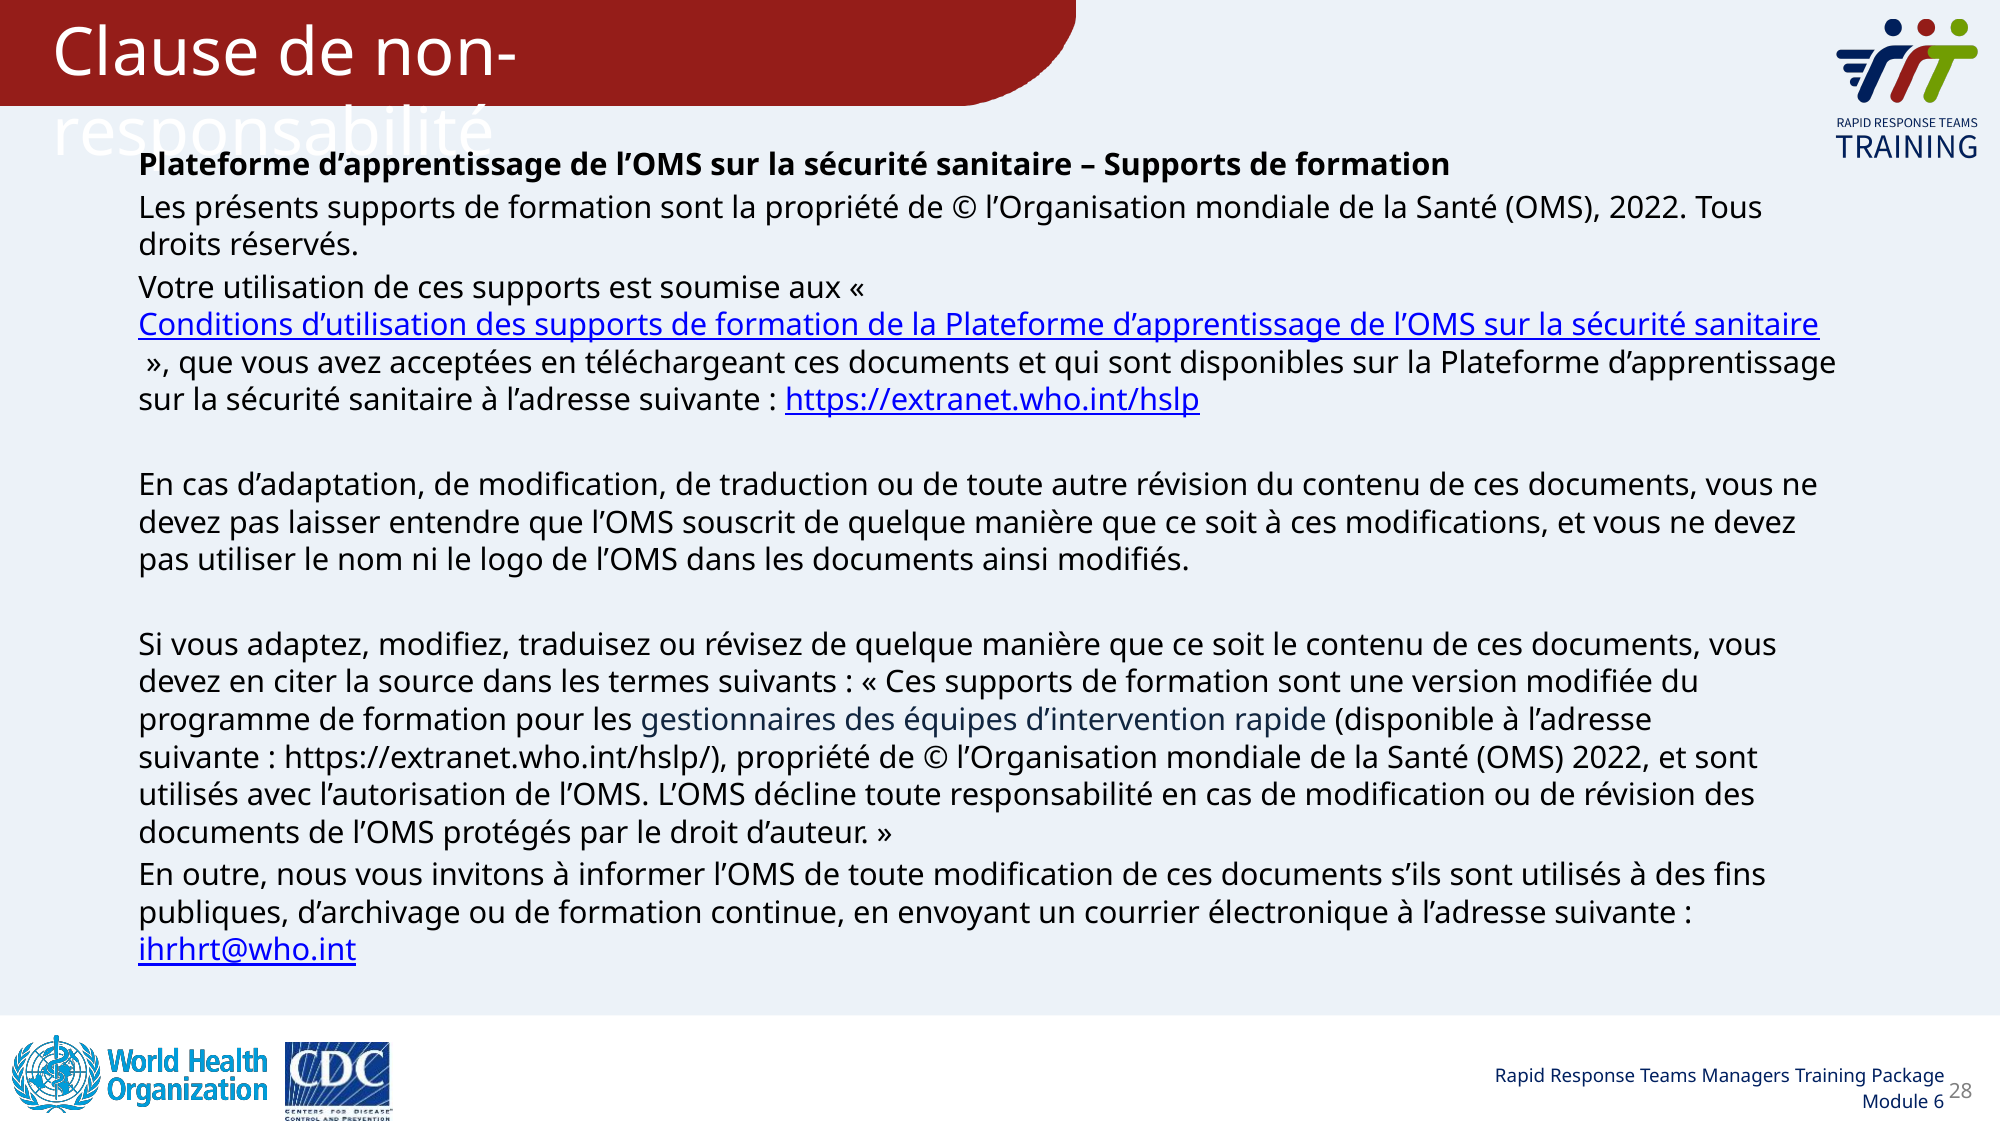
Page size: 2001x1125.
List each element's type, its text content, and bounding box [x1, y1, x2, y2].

picture [12, 1035, 54, 1068]
list Plateforme d’apprentissage de l’OMS sur la sécurité sanitaire – Supports de formation Les présents supports de formation sont la propriété de © l’Organisation mondiale de la Santé (OMS), 2022. Tous droits réservés. Votre utilisation de ces supports est soumise aux « Conditions d’utilisation des supports de formation de la Plateforme d’apprentissage de l’OMS sur la sécurité sanitaire », que vous avez acceptées en téléchargeant ces documents et qui sont disponibles sur la Plateforme d’apprentissage sur la sécurité sanitaire à l’adresse suivante : https://extranet.who.int/hslp ​ En cas d’adaptation, de modification, de traduction ou de toute autre révision du contenu de ces documents, vous ne devez pas laisser entendre que l’OMS souscrit de quelque manière que ce soit à ces modifications, et vous ne devez pas utiliser le nom ni le logo de l’OMS dans les documents ainsi modifiés. ​ ​ Si vous adaptez, modifiez, traduisez ou révisez de quelque manière que ce soit le contenu de ces documents, vous devez en citer la source dans les termes suivants : « Ces supports de formation sont une version modifiée du programme de formation pour les gestionnaires des équipes d’intervention rapide (disponible à l’adresse suivante : https://extranet.who.int/hslp/), propriété de © l’Organisation mondiale de la Santé (OMS) 2022, et sont utilisés avec l’autorisation de l’OMS. L’OMS décline toute responsabilité en cas de modification ou de révision des documents de l’OMS protégés par le droit d’auteur. » En outre, nous vous invitons à informer l’OMS de toute modification de ces documents sʼils sont utilisés à des fins publiques, d’archivage ou de formation continue, en envoyant un courrier électronique à l’adresse suivante : ihrhrt@who.int [130, 137, 1846, 993]
slide_number 28 [1926, 1070, 1996, 1123]
picture [59, 1035, 267, 1113]
picture [285, 1042, 393, 1121]
picture [40, 1062, 47, 1070]
picture [34, 1054, 43, 1078]
picture [24, 1054, 36, 1087]
picture [12, 1083, 48, 1113]
picture [22, 1062, 26, 1077]
picture [0, 0, 1076, 106]
picture [36, 1088, 78, 1105]
picture [71, 1053, 90, 1091]
picture [46, 1056, 54, 1062]
picture [30, 1083, 37, 1091]
picture [1835, 19, 1978, 167]
picture [50, 1108, 62, 1113]
